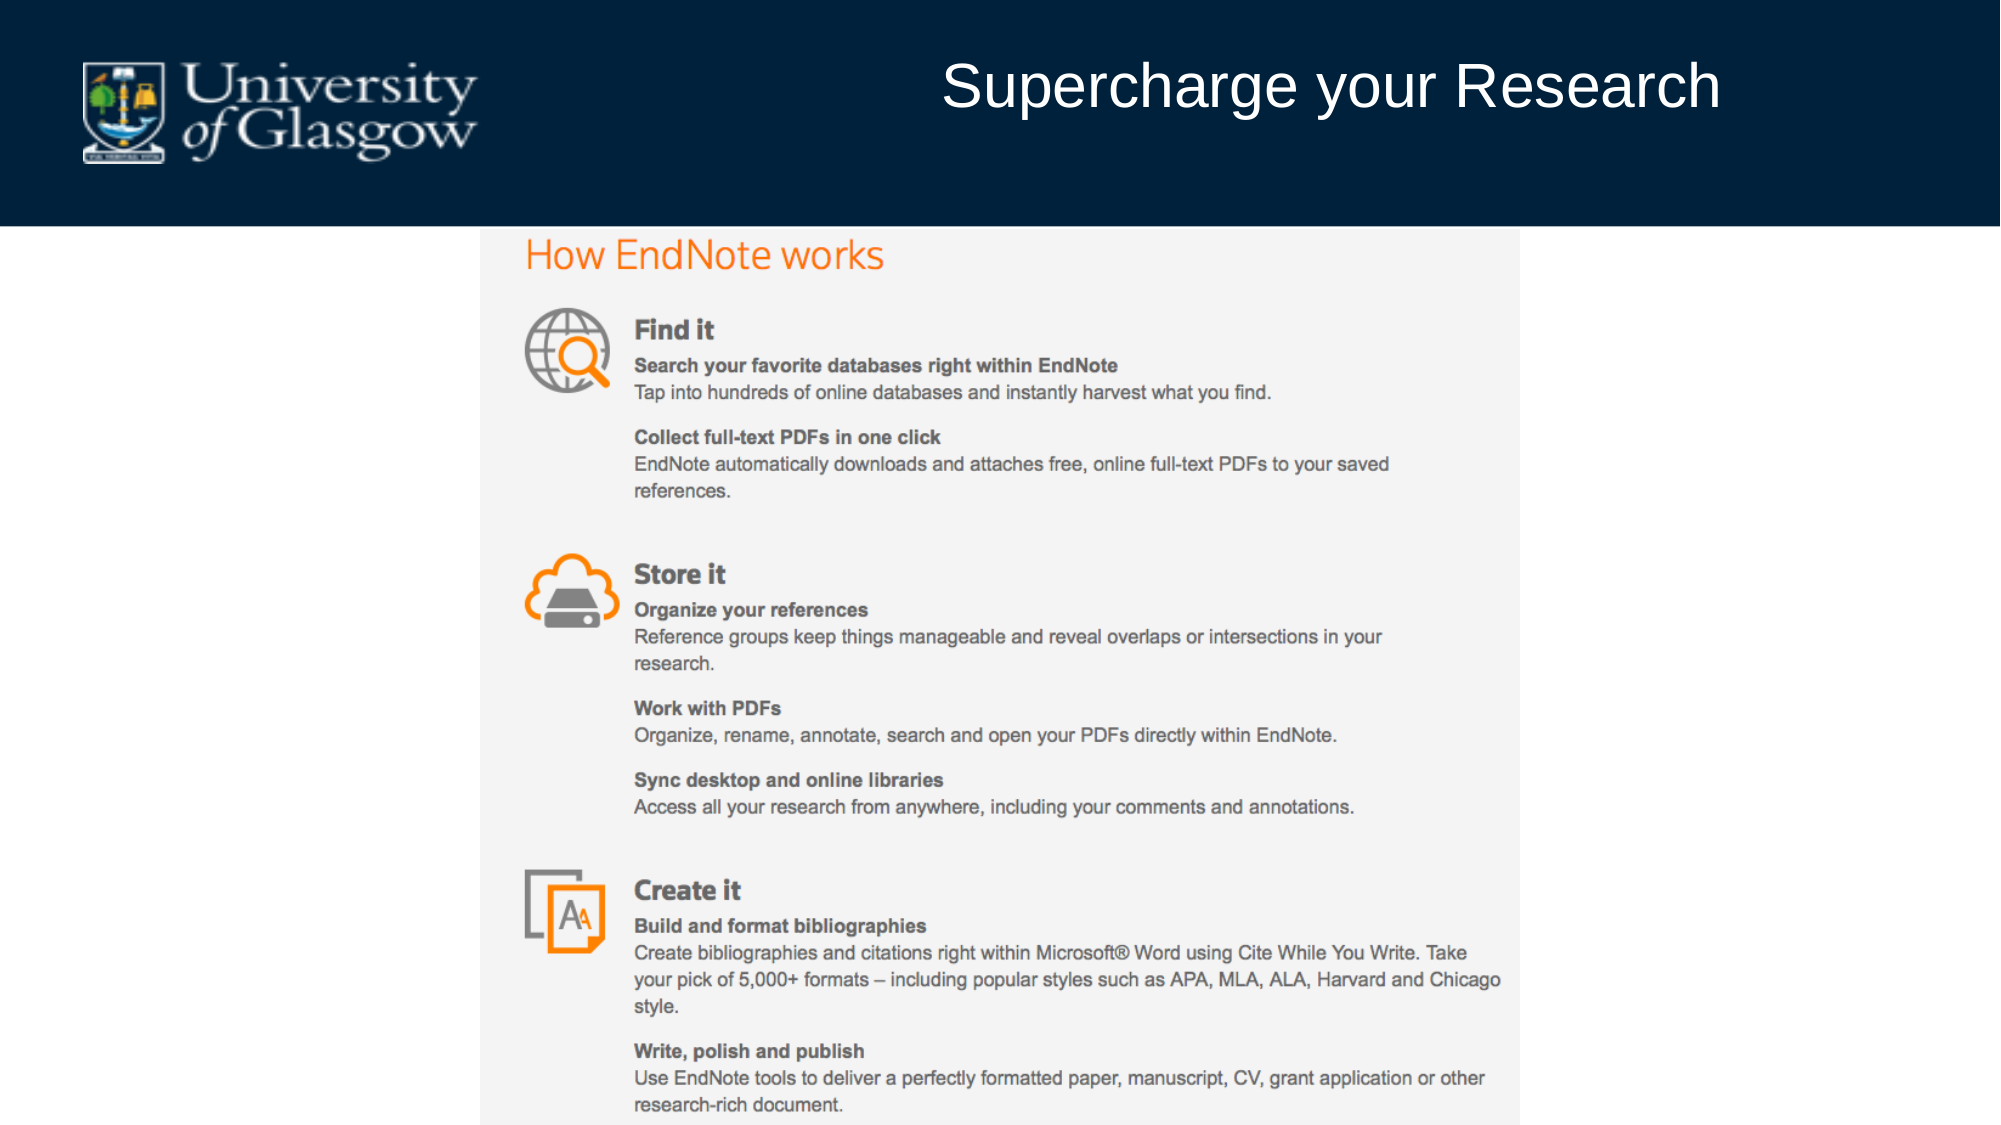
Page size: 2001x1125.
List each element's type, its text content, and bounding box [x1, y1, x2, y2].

picture [479, 229, 1520, 1125]
picture [83, 61, 268, 164]
text_box Supercharge your Research [268, 45, 1732, 233]
